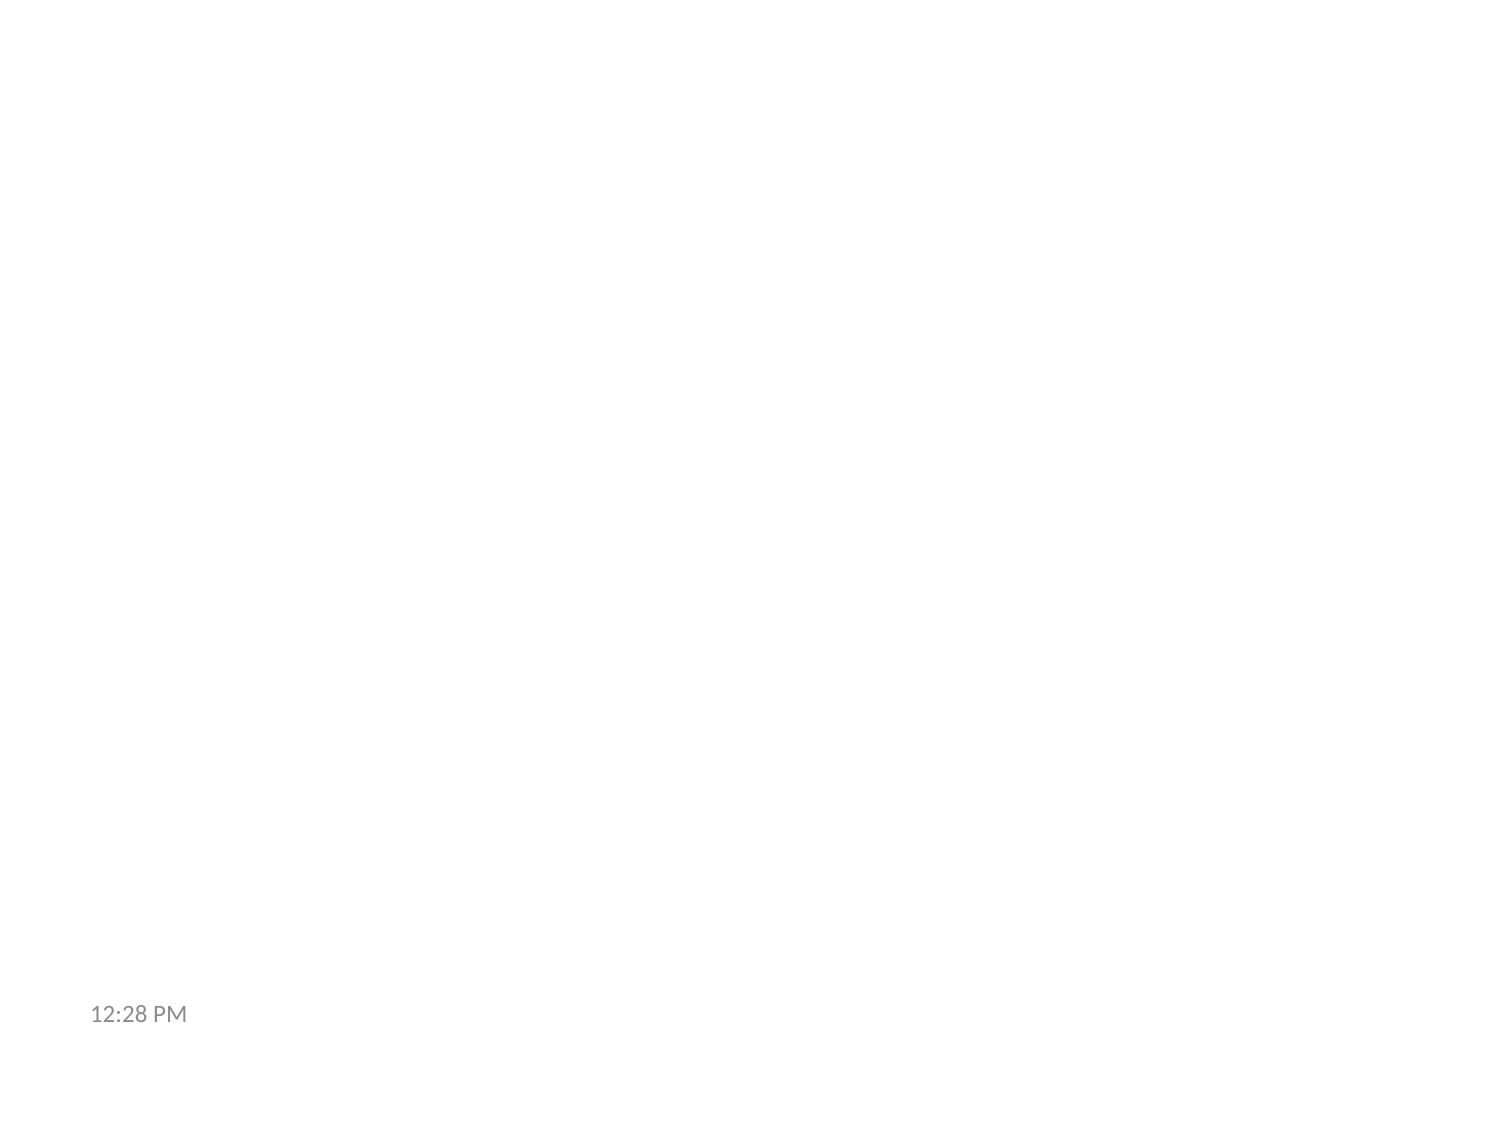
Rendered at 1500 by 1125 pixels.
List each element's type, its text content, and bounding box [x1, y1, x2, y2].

text_box 3:35 PM [75, 982, 425, 1043]
